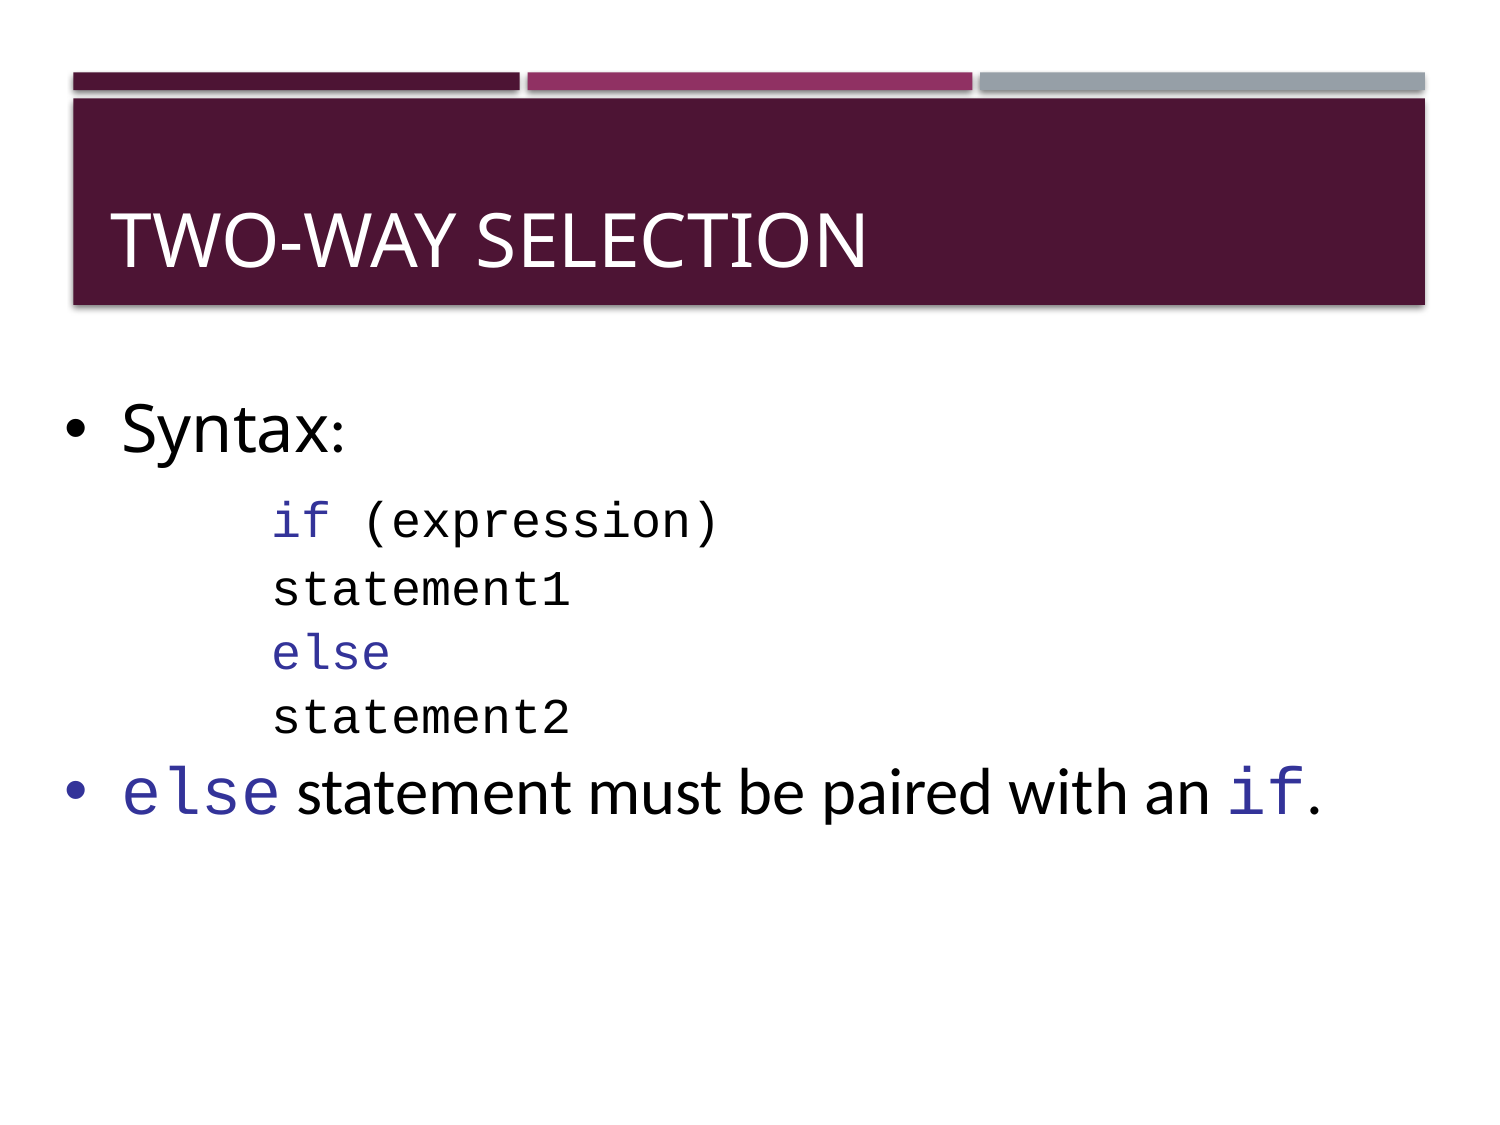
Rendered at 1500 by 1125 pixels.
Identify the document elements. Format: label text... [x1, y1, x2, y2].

text_box Syntax: if (expression) statement1 else statement2 else statement must be paired with an if. [50, 387, 1373, 1108]
title Two-Way Selection [95, 112, 1406, 291]
